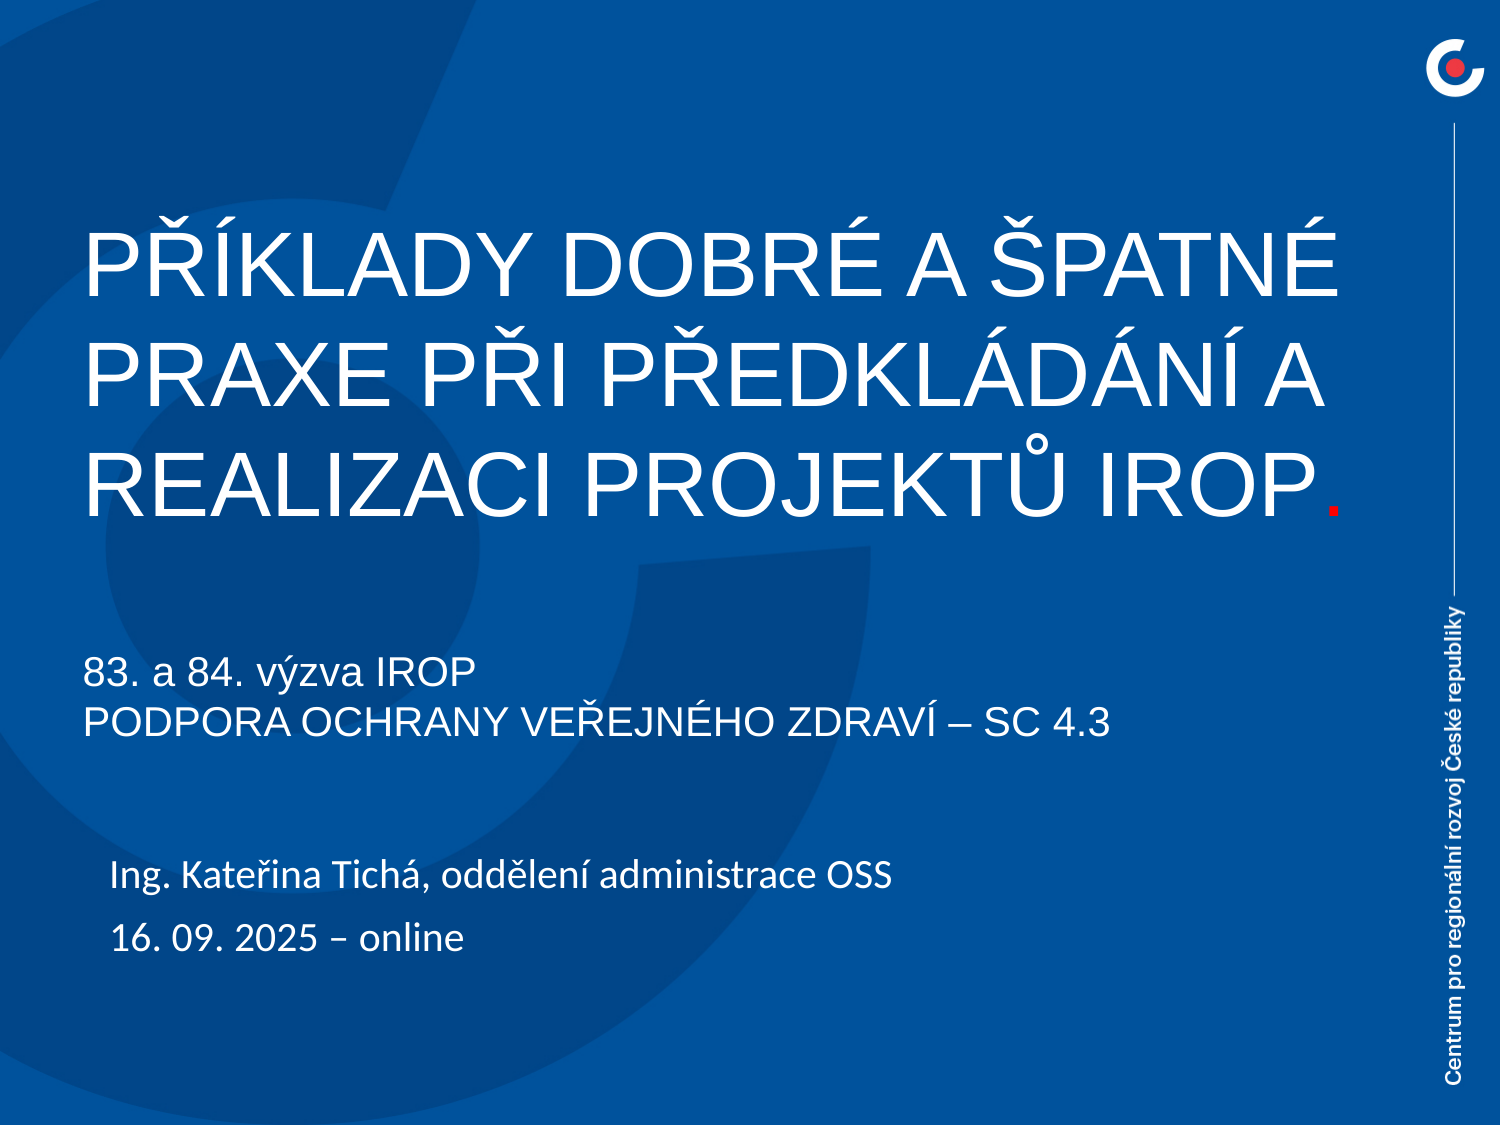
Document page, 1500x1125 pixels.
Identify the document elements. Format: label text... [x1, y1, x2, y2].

list Ing. Kateřina Tichá, oddělení administrace OSS 16. 09. 2025 – online [94, 839, 1145, 1015]
title Příklady dobré a špatné praxe při předkládání a realizaci projektů IROP. 83. a 84. výzva IROP PODPORA OCHRANY VEŘEJNÉHO ZDRAVÍ – SC 4.3 [67, 197, 1397, 807]
picture [0, 0, 1500, 1125]
